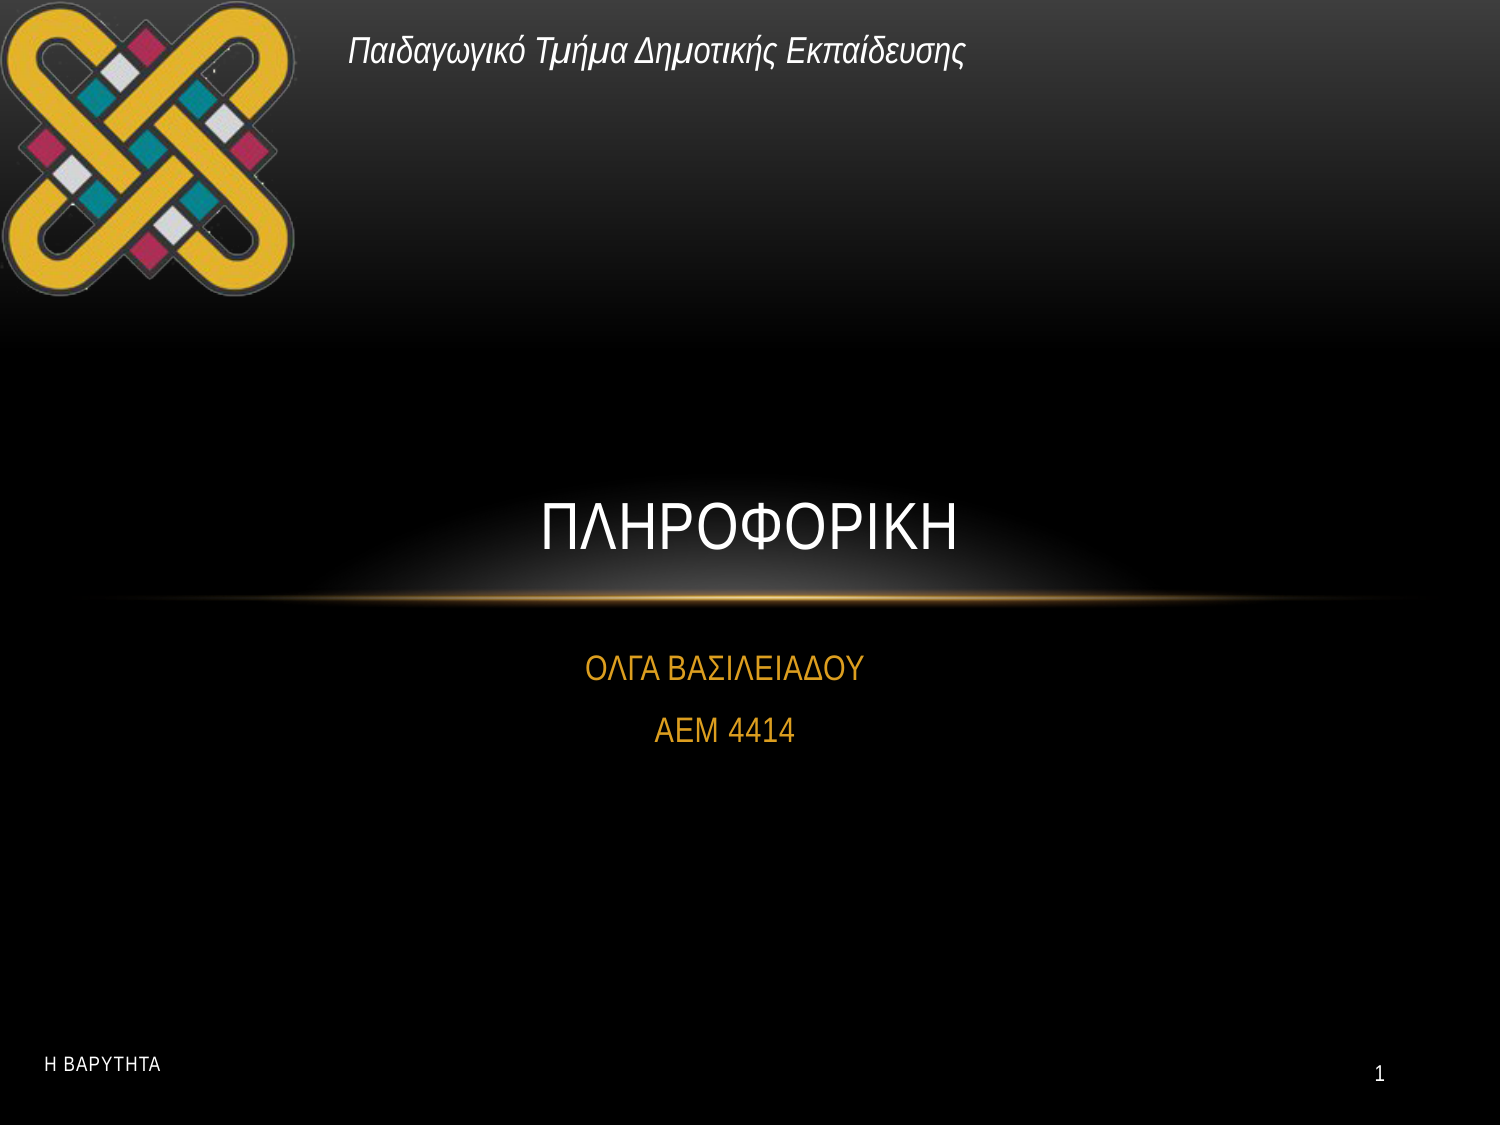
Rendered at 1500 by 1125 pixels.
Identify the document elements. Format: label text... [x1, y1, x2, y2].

footer Η ΒΑΡΥΤΗΤΑ [29, 1023, 363, 1103]
subtitle ΟΛΓΑ ΒΑΣΙΛΕΙΑΔΟΥ AEM 4414 [200, 637, 1250, 925]
title ΠΛΗΡΟΦΟΡΙΚΗ [112, 329, 1388, 571]
picture [0, 0, 1500, 750]
text_box Παιδαγωγικό Τμήμα Δημοτικής Εκπαίδευσης [333, 19, 982, 79]
slide_number 1 [1237, 1042, 1400, 1103]
